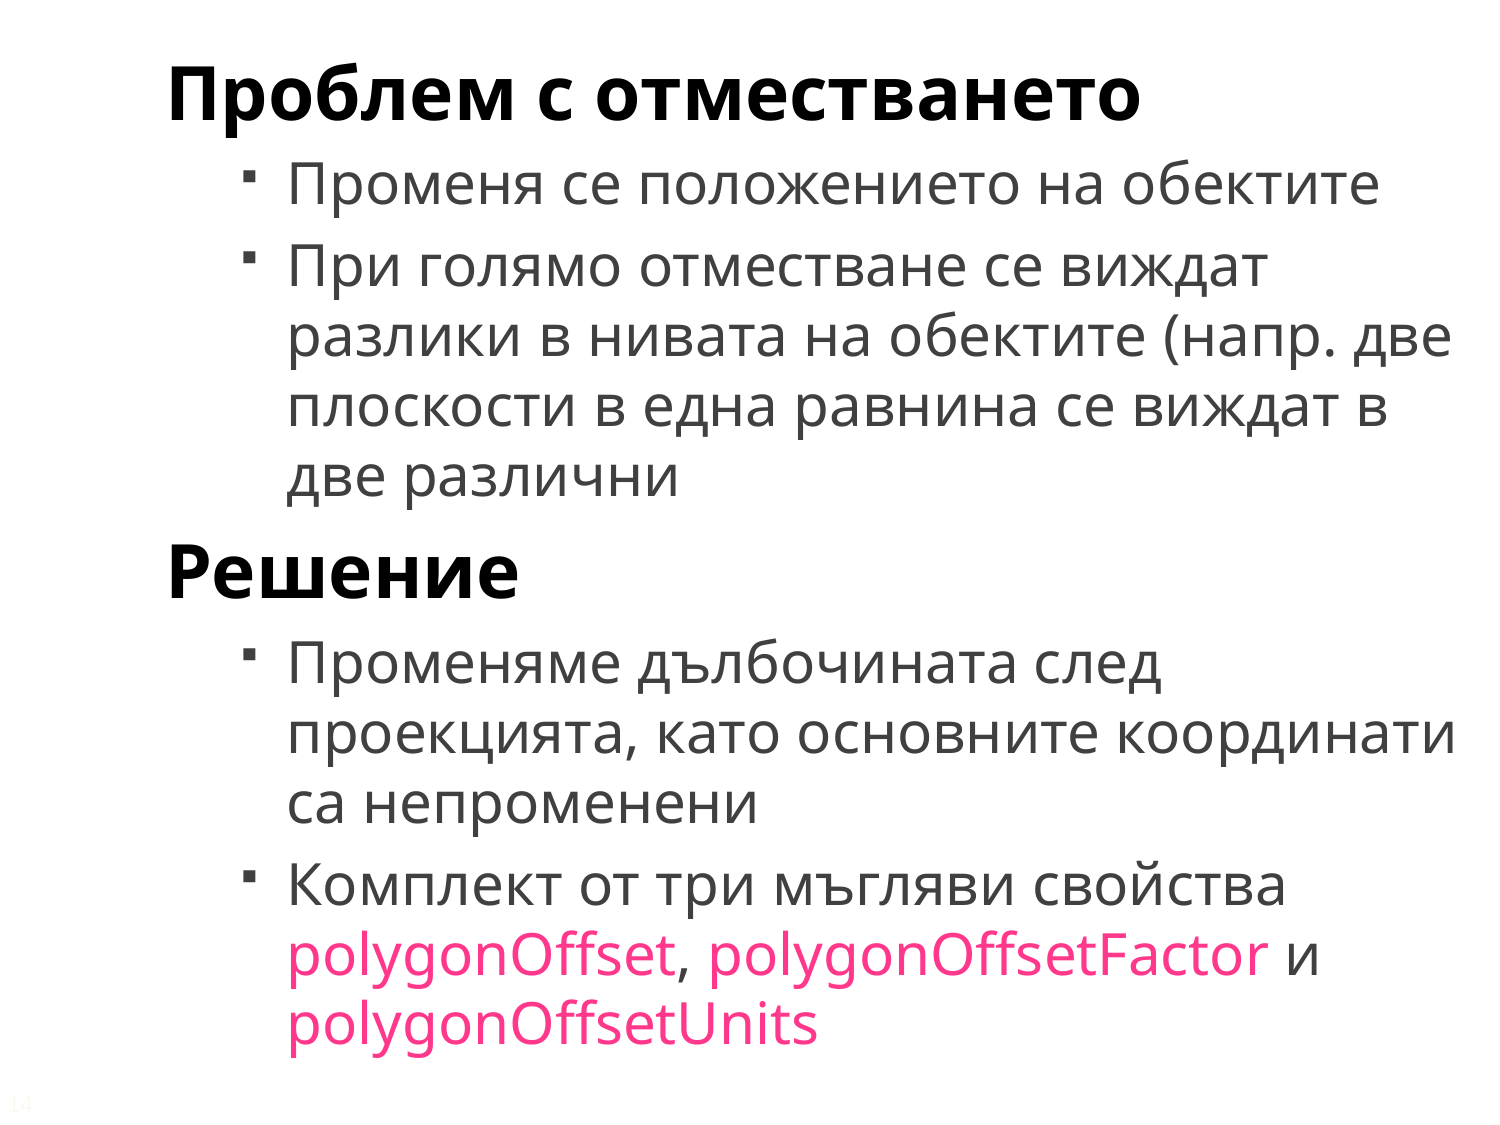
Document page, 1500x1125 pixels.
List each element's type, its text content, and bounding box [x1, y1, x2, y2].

list Проблем с отместването Променя се положението на обектите При голямо отместване се виждат разлики в нивата на обектите (напр. две плоскости в една равнина се виждат в две различни Решение Променяме дълбочината след проекцията, като основните координати са непроменени Комплект от три мъгляви свойства polygonOffset, polygonOffsetFactor и polygonOffsetUnits [150, 37, 1488, 1113]
